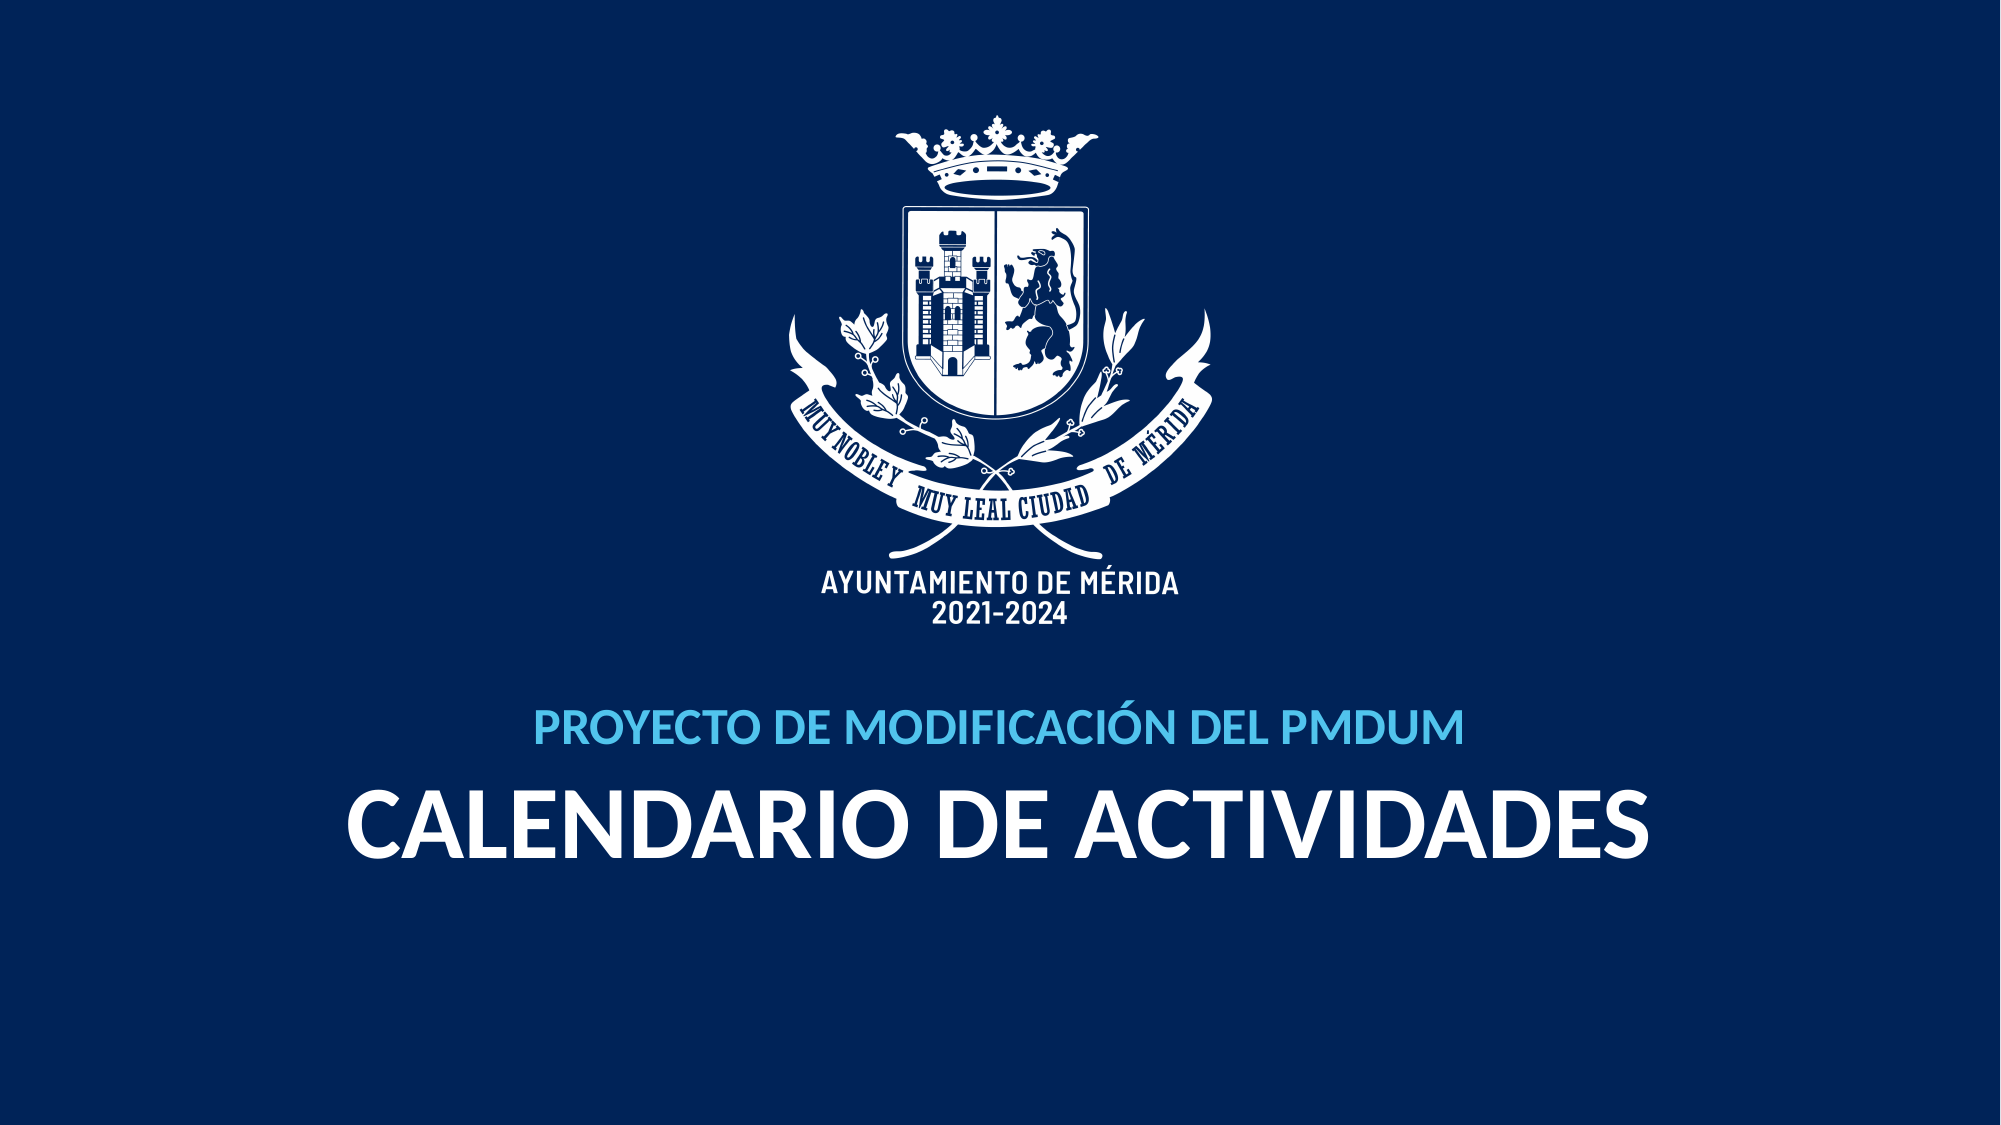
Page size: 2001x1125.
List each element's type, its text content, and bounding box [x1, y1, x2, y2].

text_box PROYECTO DE MODIFICACIÓN DEL PMDUM CALENDARIO DE ACTIVIDADES [220, 684, 1780, 888]
picture [0, 0, 2001, 1125]
